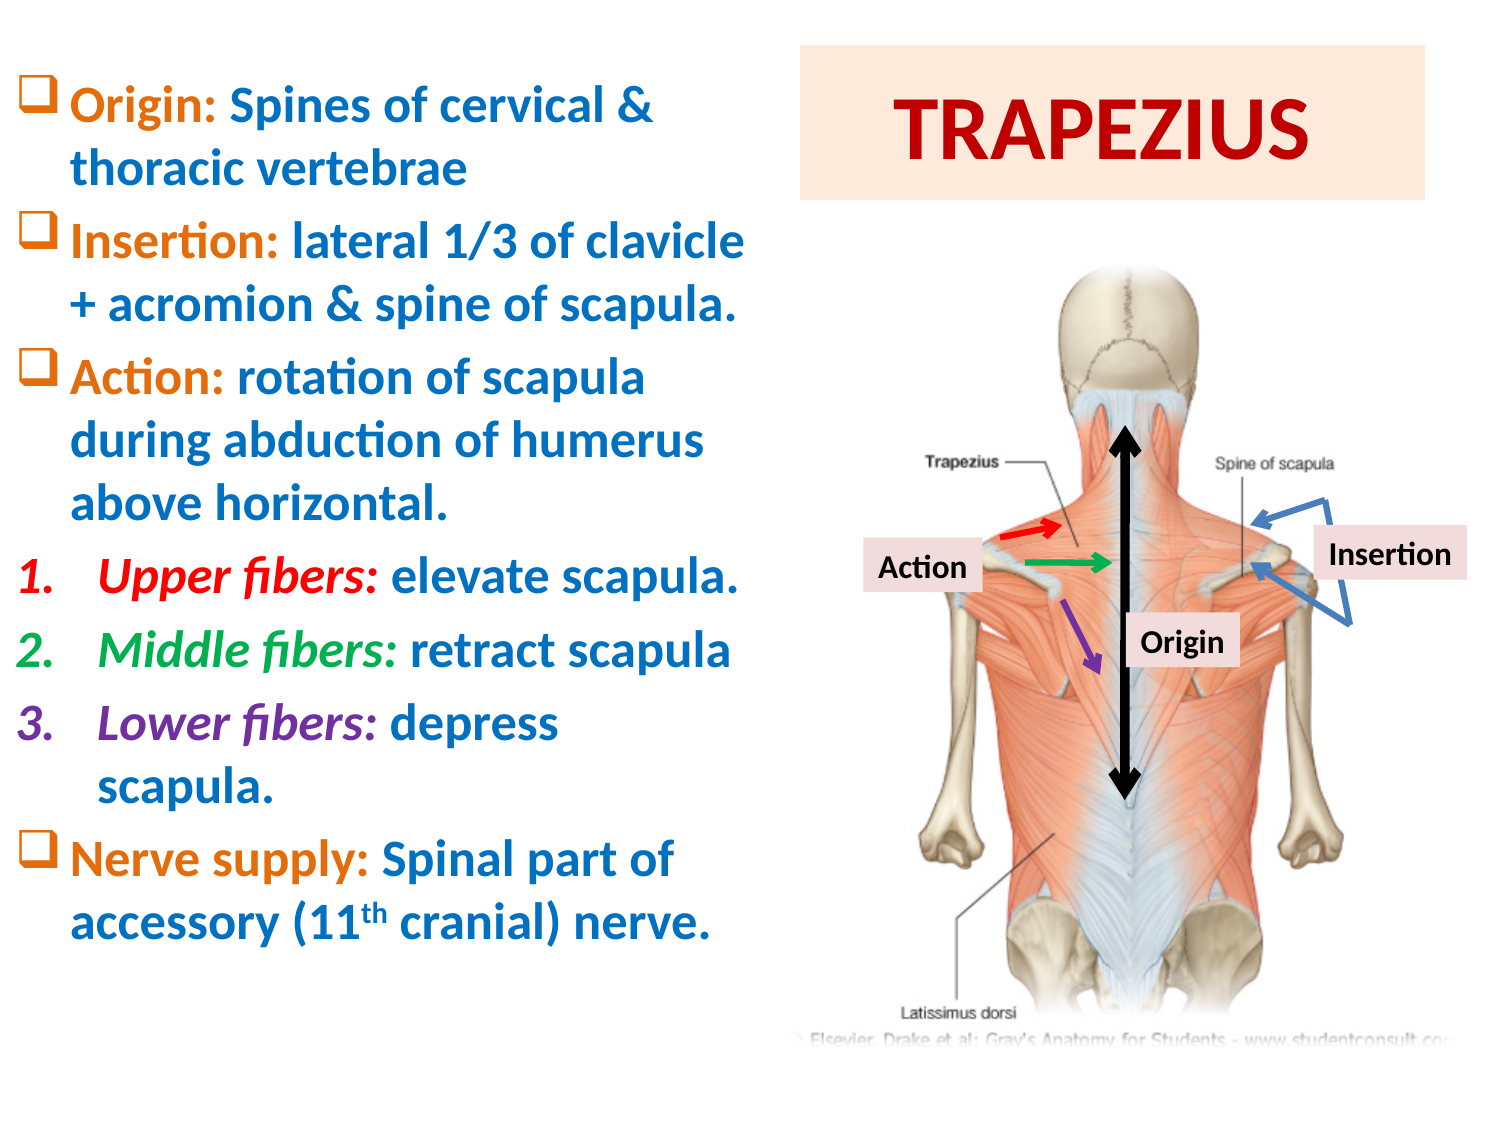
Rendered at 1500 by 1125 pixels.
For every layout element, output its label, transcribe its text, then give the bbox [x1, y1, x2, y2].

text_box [1274, 549, 1401, 576]
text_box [1043, 622, 1119, 657]
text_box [1249, 562, 1351, 626]
title TRAPEZIUS [800, 45, 1425, 200]
text_box Insertion [1462, 524, 1467, 580]
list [787, 262, 1459, 1051]
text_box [999, 524, 1063, 538]
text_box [1249, 499, 1326, 526]
list Origin: Spines of cervical & thoracic vertebrae Insertion: lateral 1/3 of clavicle + acromion & spine of scapula. Action: rotation of scapula during abduction of humerus above horizontal. Upper fibers: elevate scapula. Middle fibers: retract scapula Lower fibers: depress scapula. Nerve supply: Spinal part of accessory (11th cranial) nerve. [0, 62, 763, 1100]
